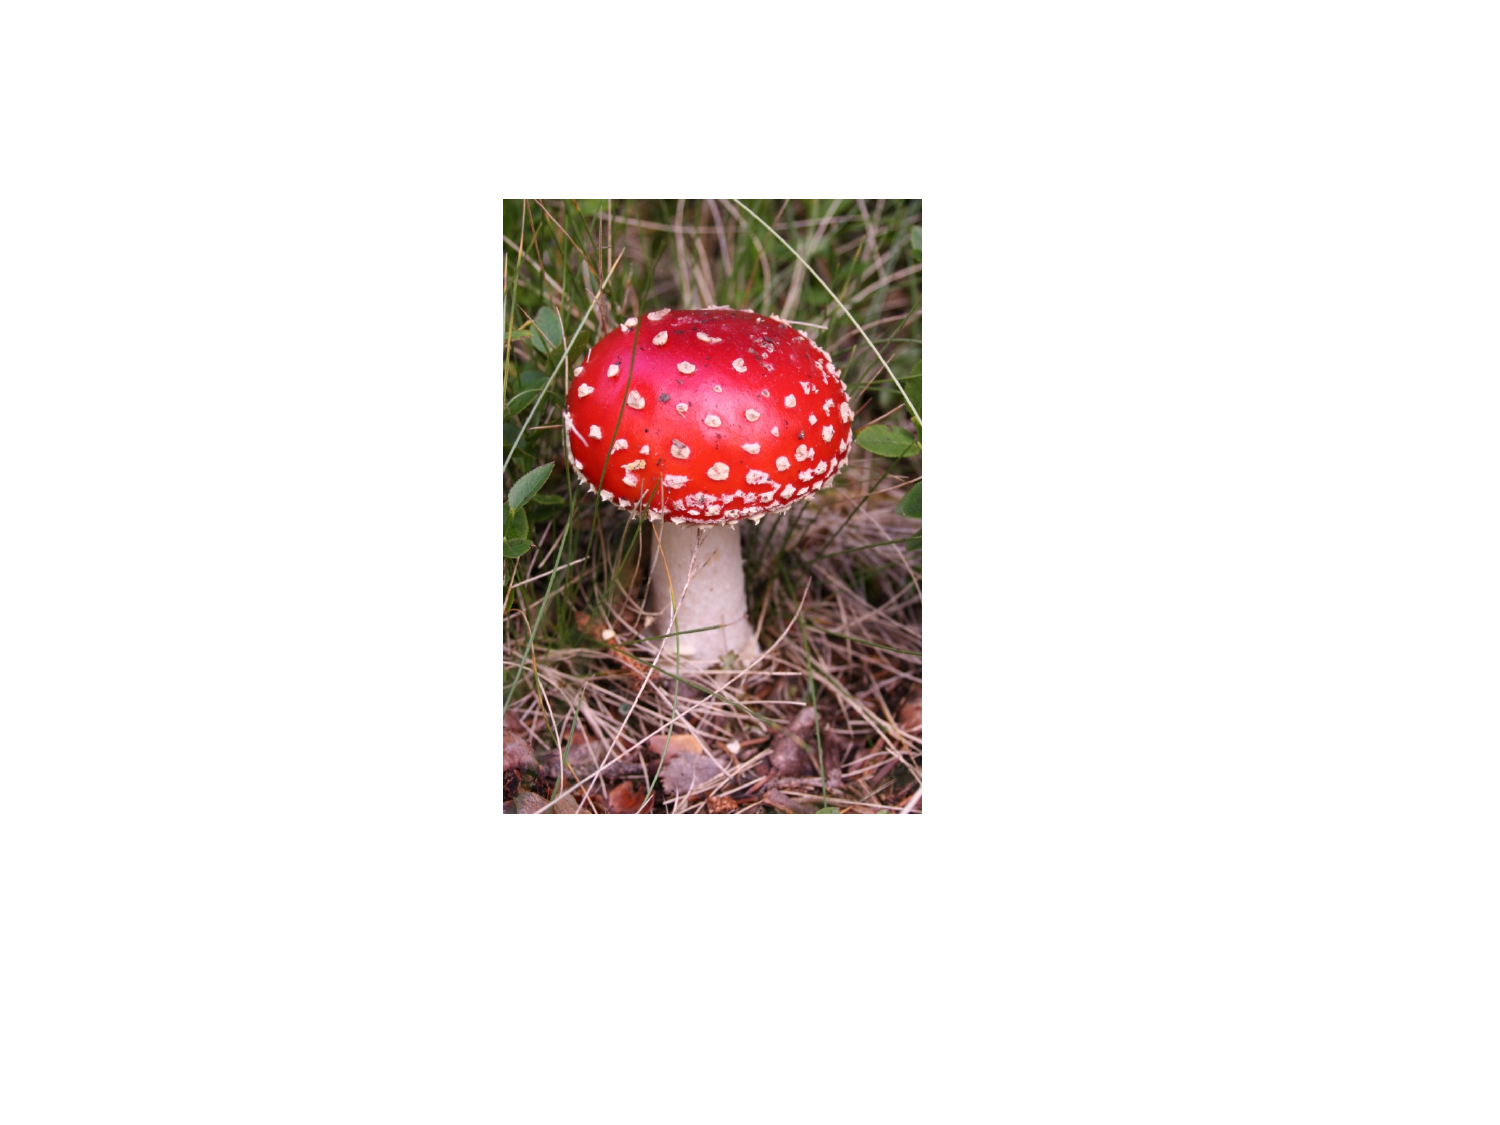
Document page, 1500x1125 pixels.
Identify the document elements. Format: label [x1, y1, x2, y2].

picture [503, 198, 922, 814]
